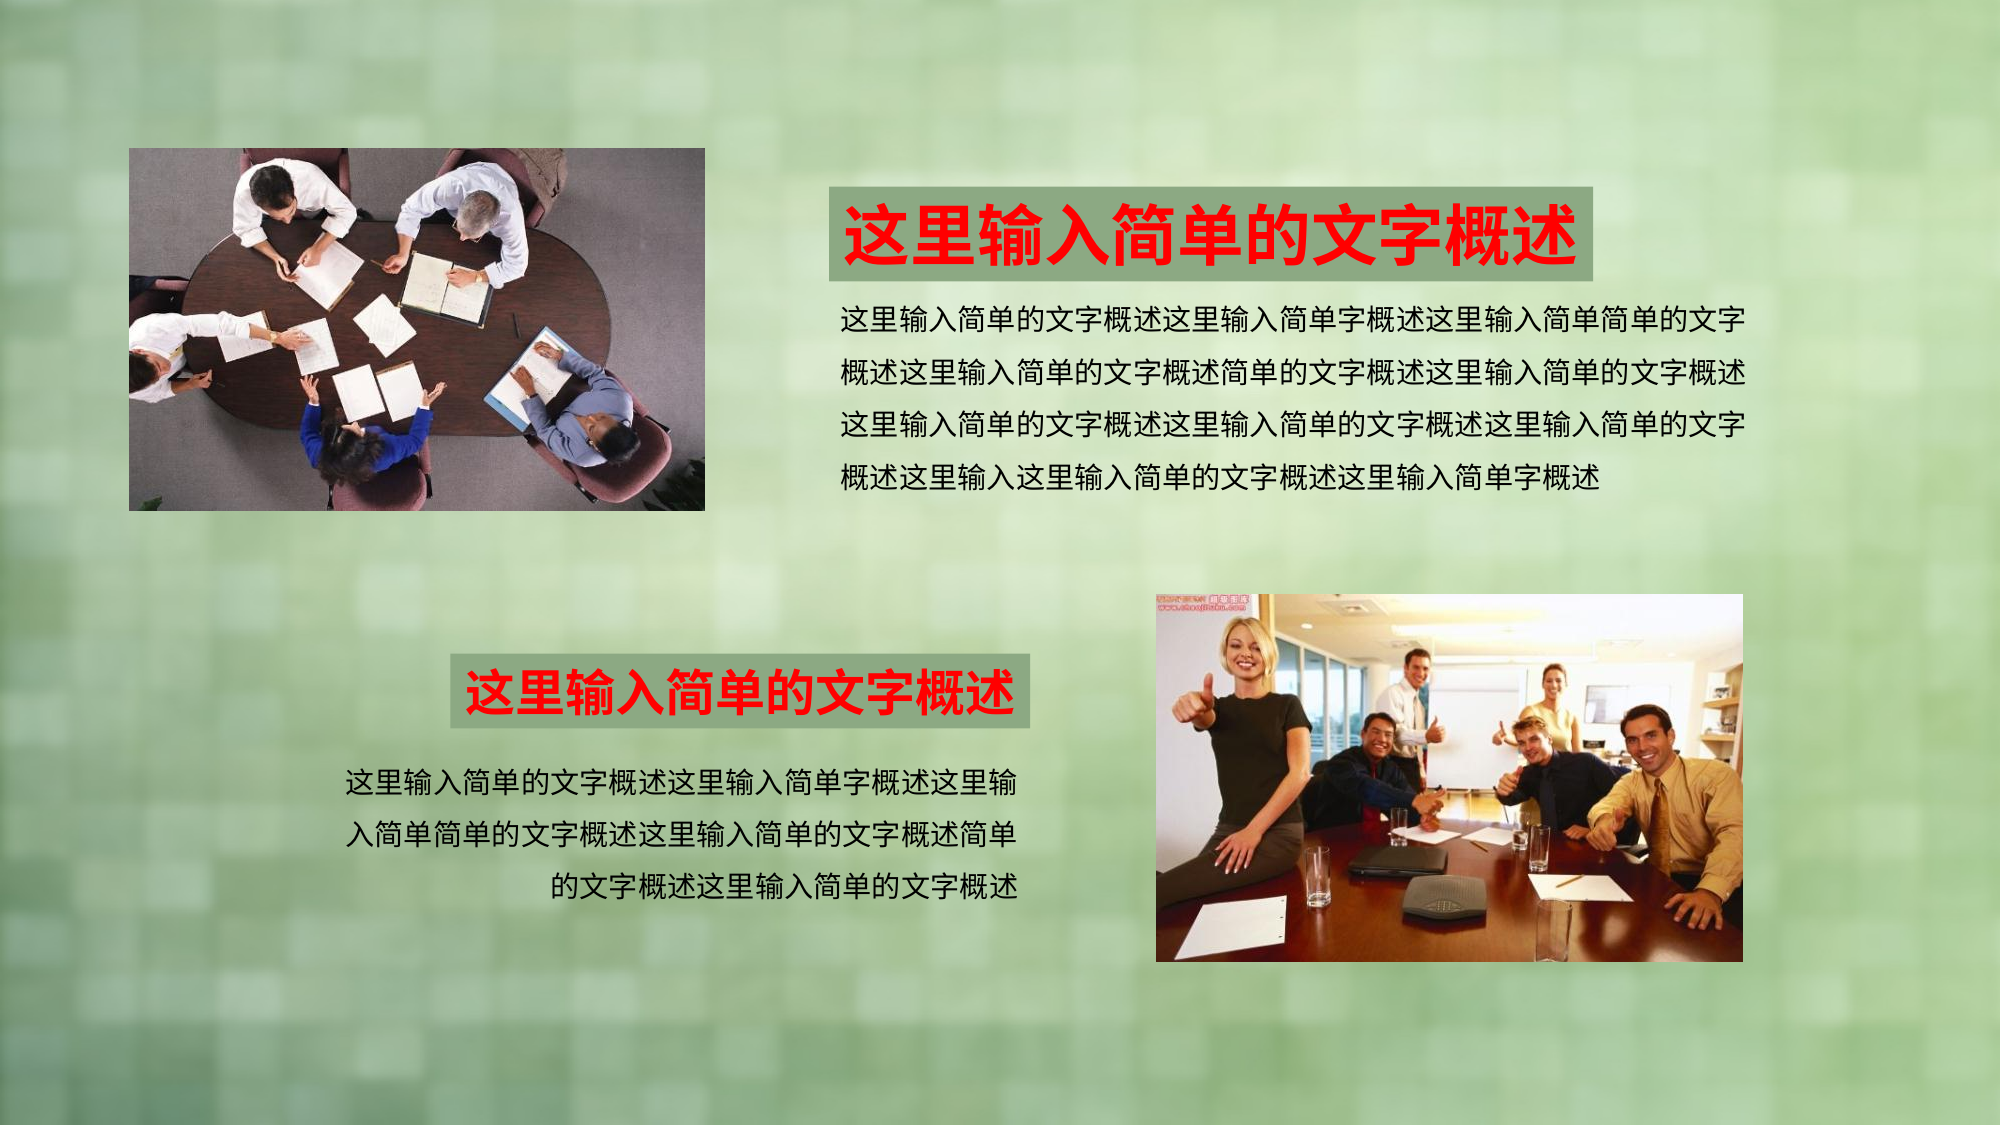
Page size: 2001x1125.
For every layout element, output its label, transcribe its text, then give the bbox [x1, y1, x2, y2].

text_box 这里输入简单的文字概述 [450, 653, 1031, 729]
text_box 这里输入简单的文字概述 [829, 186, 1594, 282]
text_box 这里输入简单的文字概述这里输入简单字概述这里输入简单简单的文字概述这里输入简单的文字概述简单的文字概述这里输入简单的文字概述这里输入简单的文字概述这里输入简单的文字概述这里输入简单的文字概述这里输入这里输入简单的文字概述这里输入简单字概述 [825, 276, 1784, 502]
text_box 这里输入简单的文字概述这里输入简单字概述这里输入简单简单的文字概述这里输入简单的文字概述简单的文字概述这里输入简单的文字概述 [320, 739, 1033, 912]
picture [0, 0, 2000, 1125]
